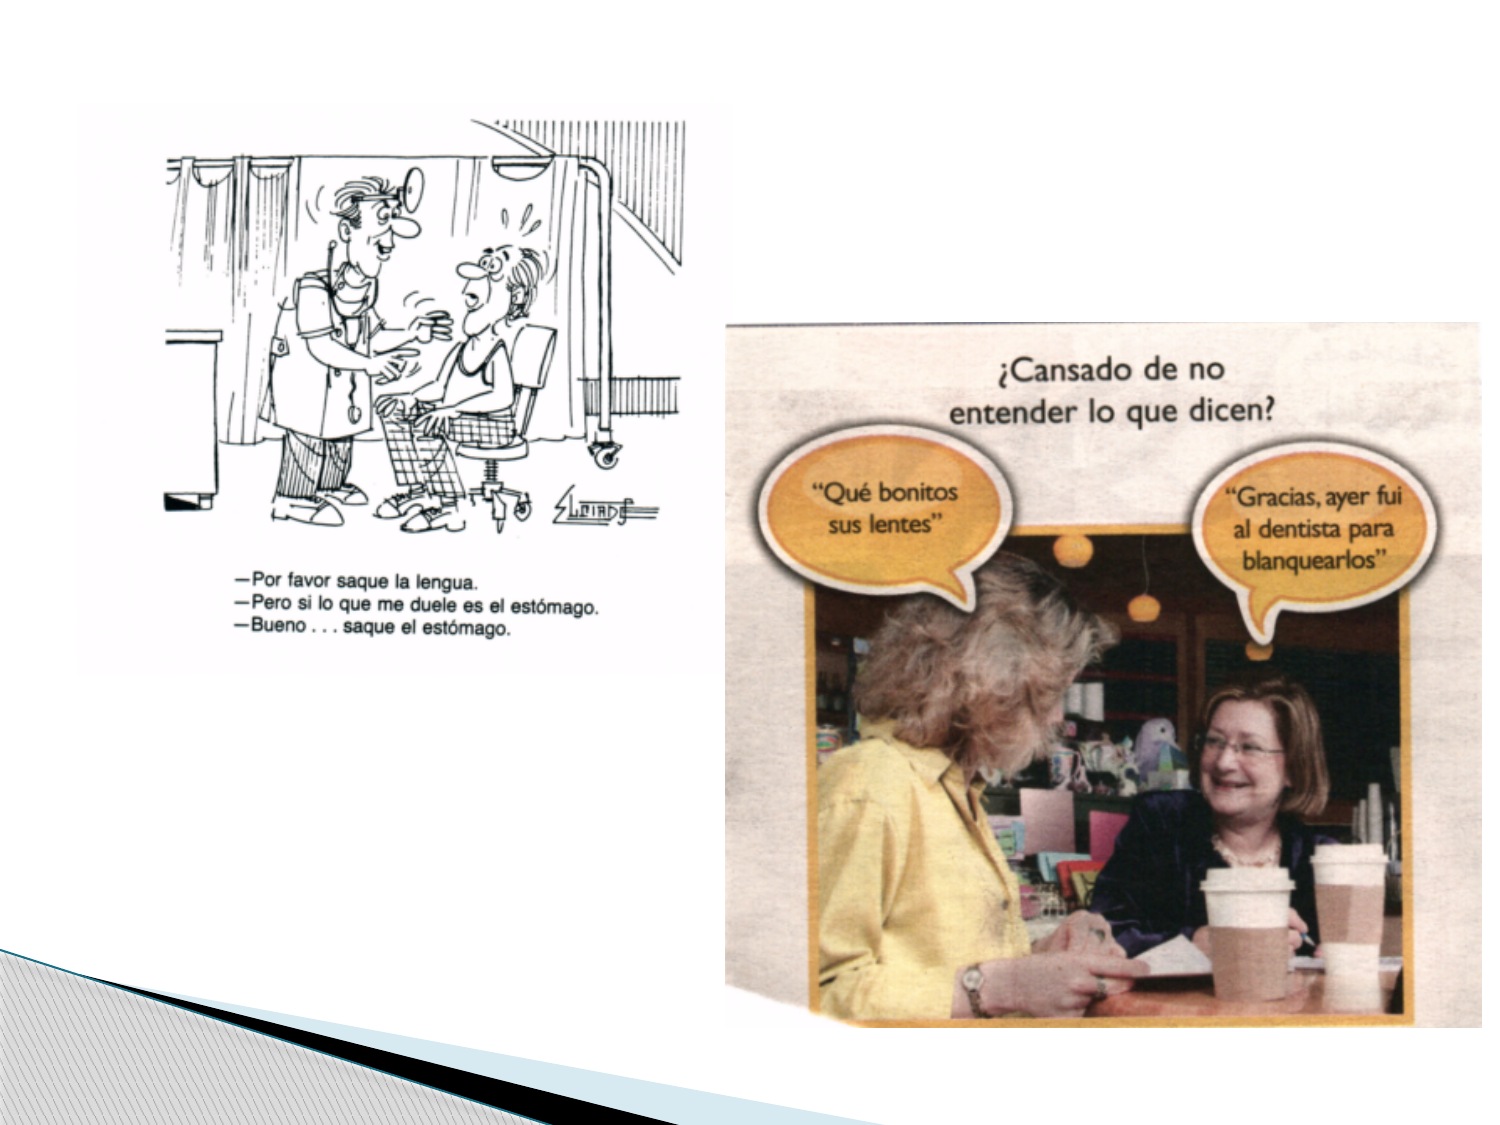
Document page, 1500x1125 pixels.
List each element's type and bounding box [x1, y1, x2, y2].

picture [49, 49, 1483, 1028]
